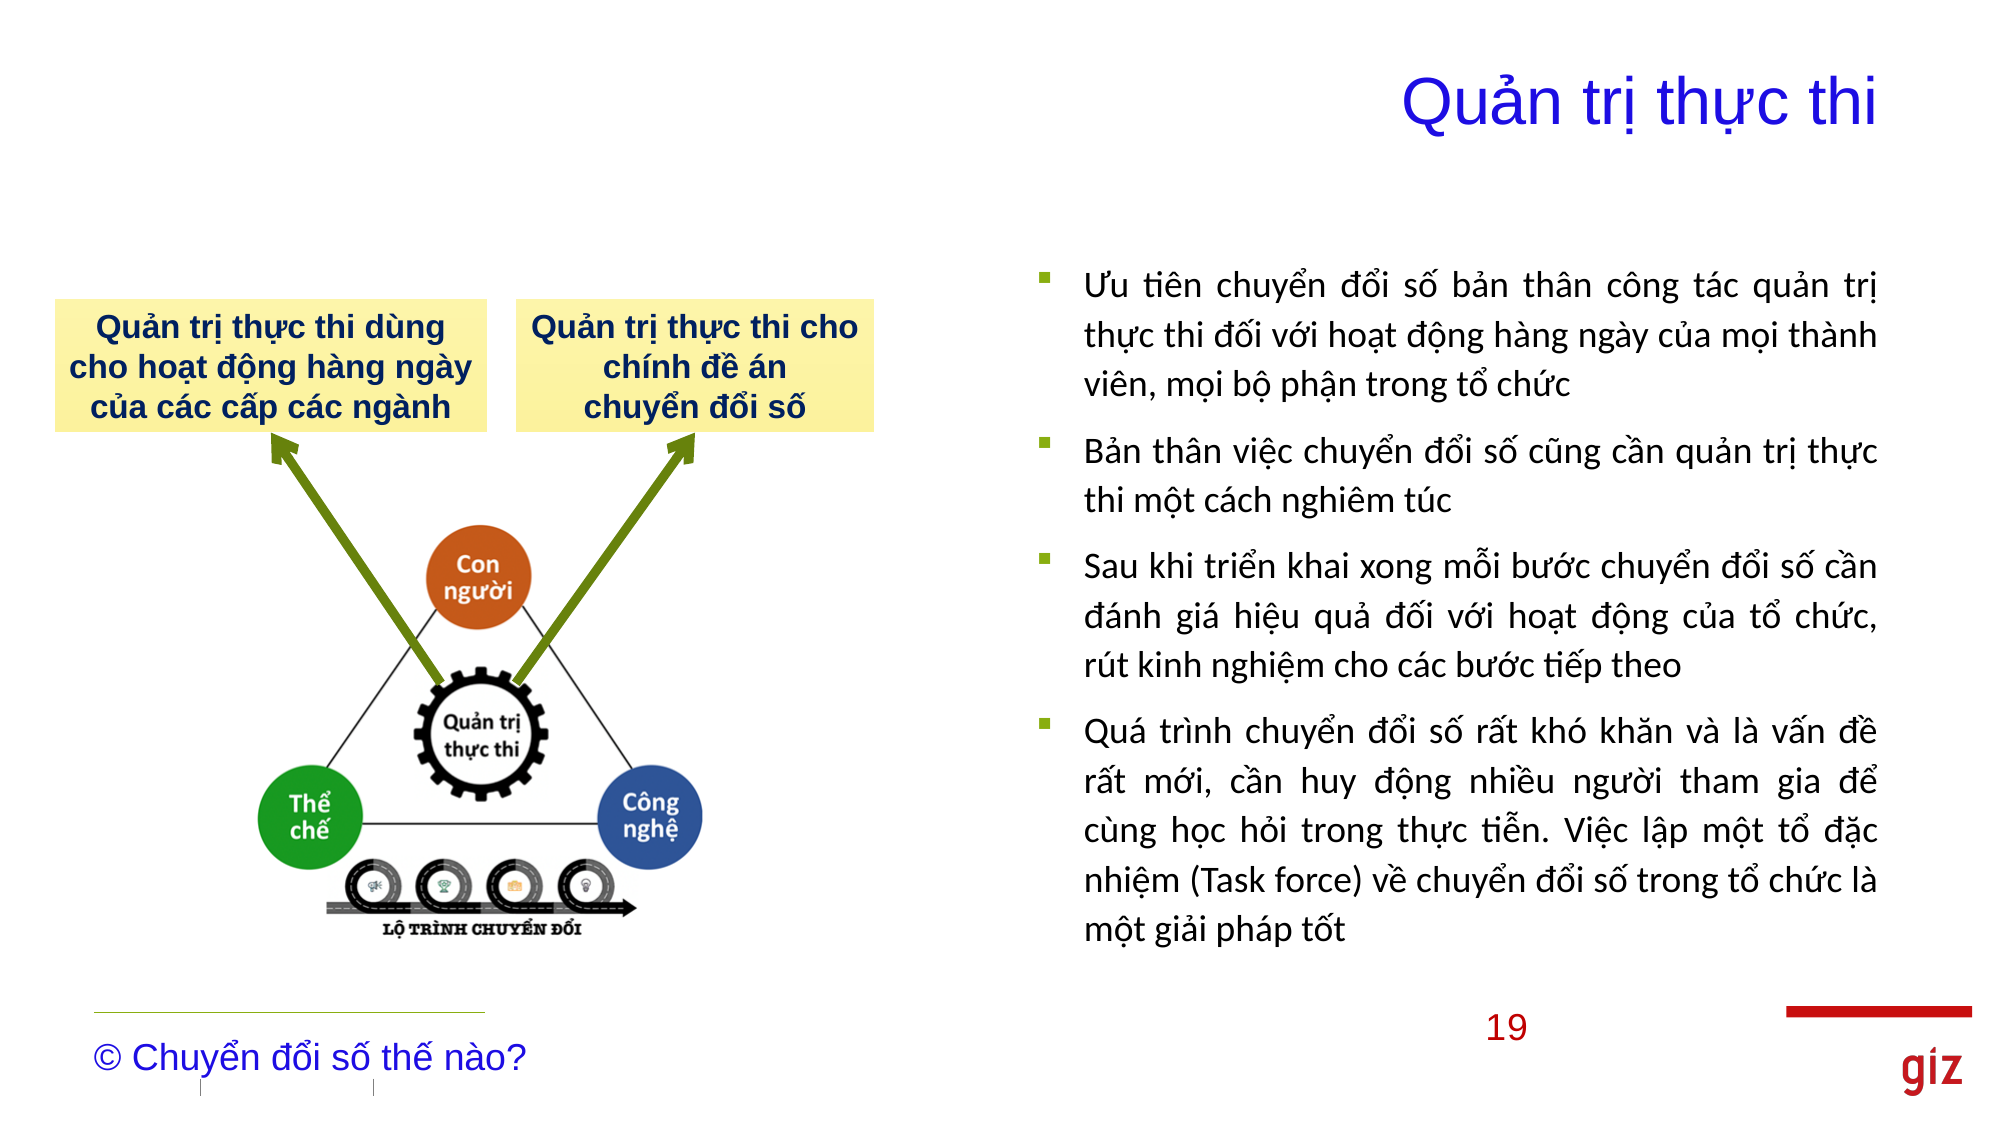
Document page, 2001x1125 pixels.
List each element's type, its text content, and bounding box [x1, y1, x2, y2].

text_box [515, 439, 696, 684]
text_box Quản trị thực thi dùng cho hoạt động hàng ngày của các cấp các ngành [54, 298, 488, 433]
picture [1901, 1045, 1969, 1098]
slide_number 19 [1485, 995, 1936, 1056]
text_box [270, 439, 441, 684]
list Ưu tiên chuyển đổi số bản thân công tác quản trị thực thi đối với hoạt động hàng ngày của mọi thành viên, mọi bộ phận trong tổ chức Bản thân việc chuyển đổi số cũng cần quản trị thực thi một cách nghiêm túc Sau khi triển khai xong mỗi bước chuyển đổi số cần đánh giá hiệu quả đối với hoạt động của tổ chức, rút kinh nghiệm cho các bước tiếp theo Quá trình chuyển đổi số rất khó khăn và là vấn đề rất mới, cần huy động nhiều người tham gia để cùng học hỏi trong thực tiễn. Việc lập một tổ đặc nhiệm (Task force) về chuyển đổi số trong tổ chức là một giải pháp tốt [1021, 248, 1894, 1011]
picture [256, 522, 707, 948]
title Quản trị thực thi [93, 28, 1894, 178]
text_box Quản trị thực thi cho chính đề án chuyển đổi số [515, 298, 875, 433]
